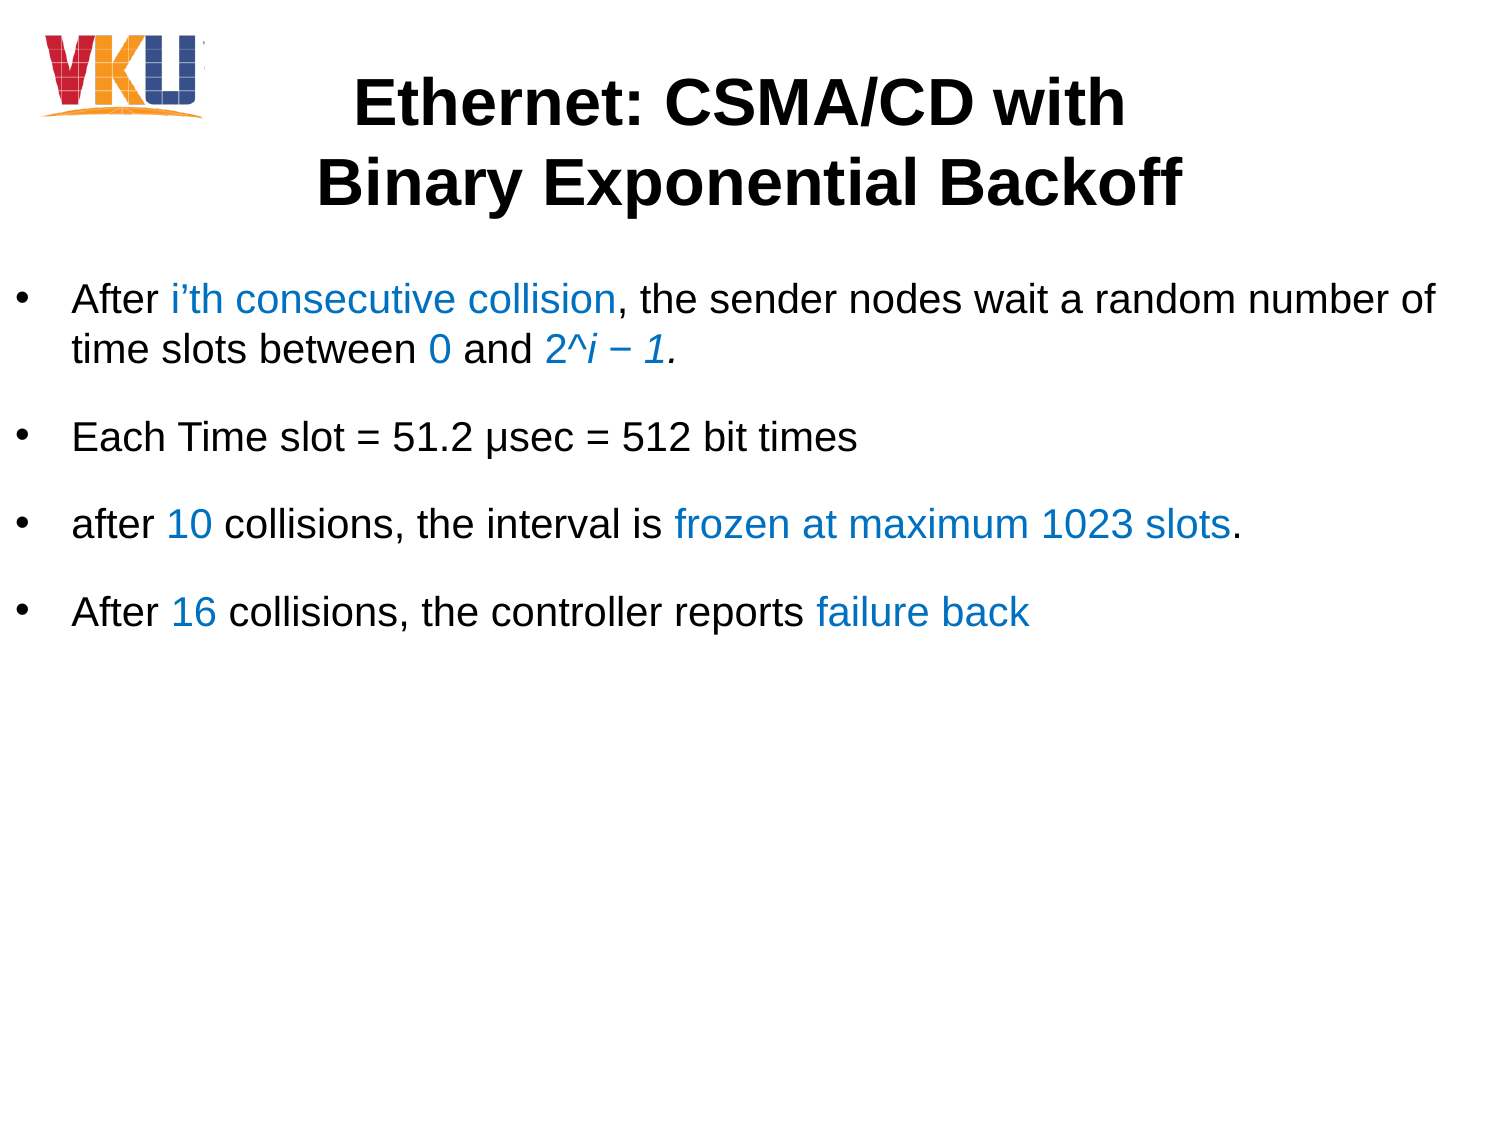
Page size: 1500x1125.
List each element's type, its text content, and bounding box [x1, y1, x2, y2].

title Ethernet: CSMA/CD with Binary Exponential Backoff [75, 45, 1425, 233]
list After i’th consecutive collision, the sender nodes wait a random number of time slots between 0 and 2^i − 1. Each Time slot = 51.2 μsec = 512 bit times after 10 collisions, the interval is frozen at maximum 1023 slots. After 16 collisions, the controller reports failure back [0, 264, 1500, 1075]
picture [30, 21, 211, 129]
